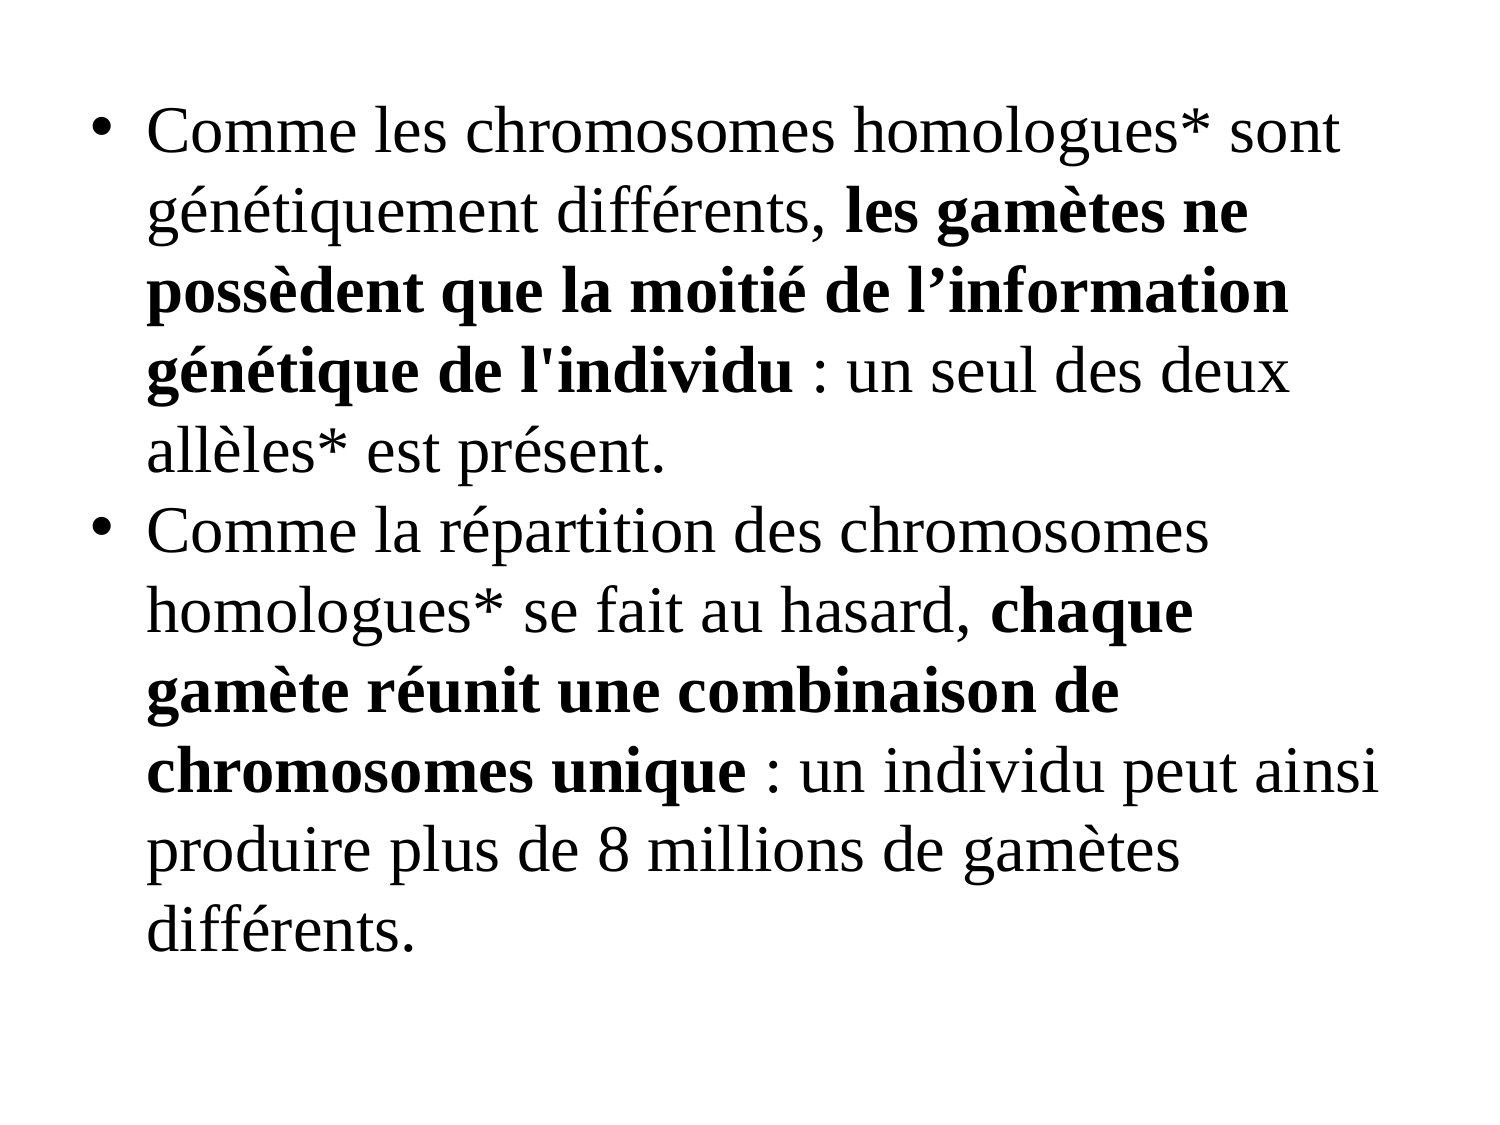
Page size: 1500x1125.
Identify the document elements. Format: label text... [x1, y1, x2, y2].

list Comme les chromosomes homologues* sont génétiquement différents, les gamètes ne possèdent que la moitié de l’information génétique de l'individu : un seul des deux allèles* est présent. Comme la répartition des chromosomes homologues* se fait au hasard, chaque gamète réunit une combinaison de chromosomes unique : un individu peut ainsi produire plus de 8 millions de gamètes différents. [75, 78, 1425, 1005]
